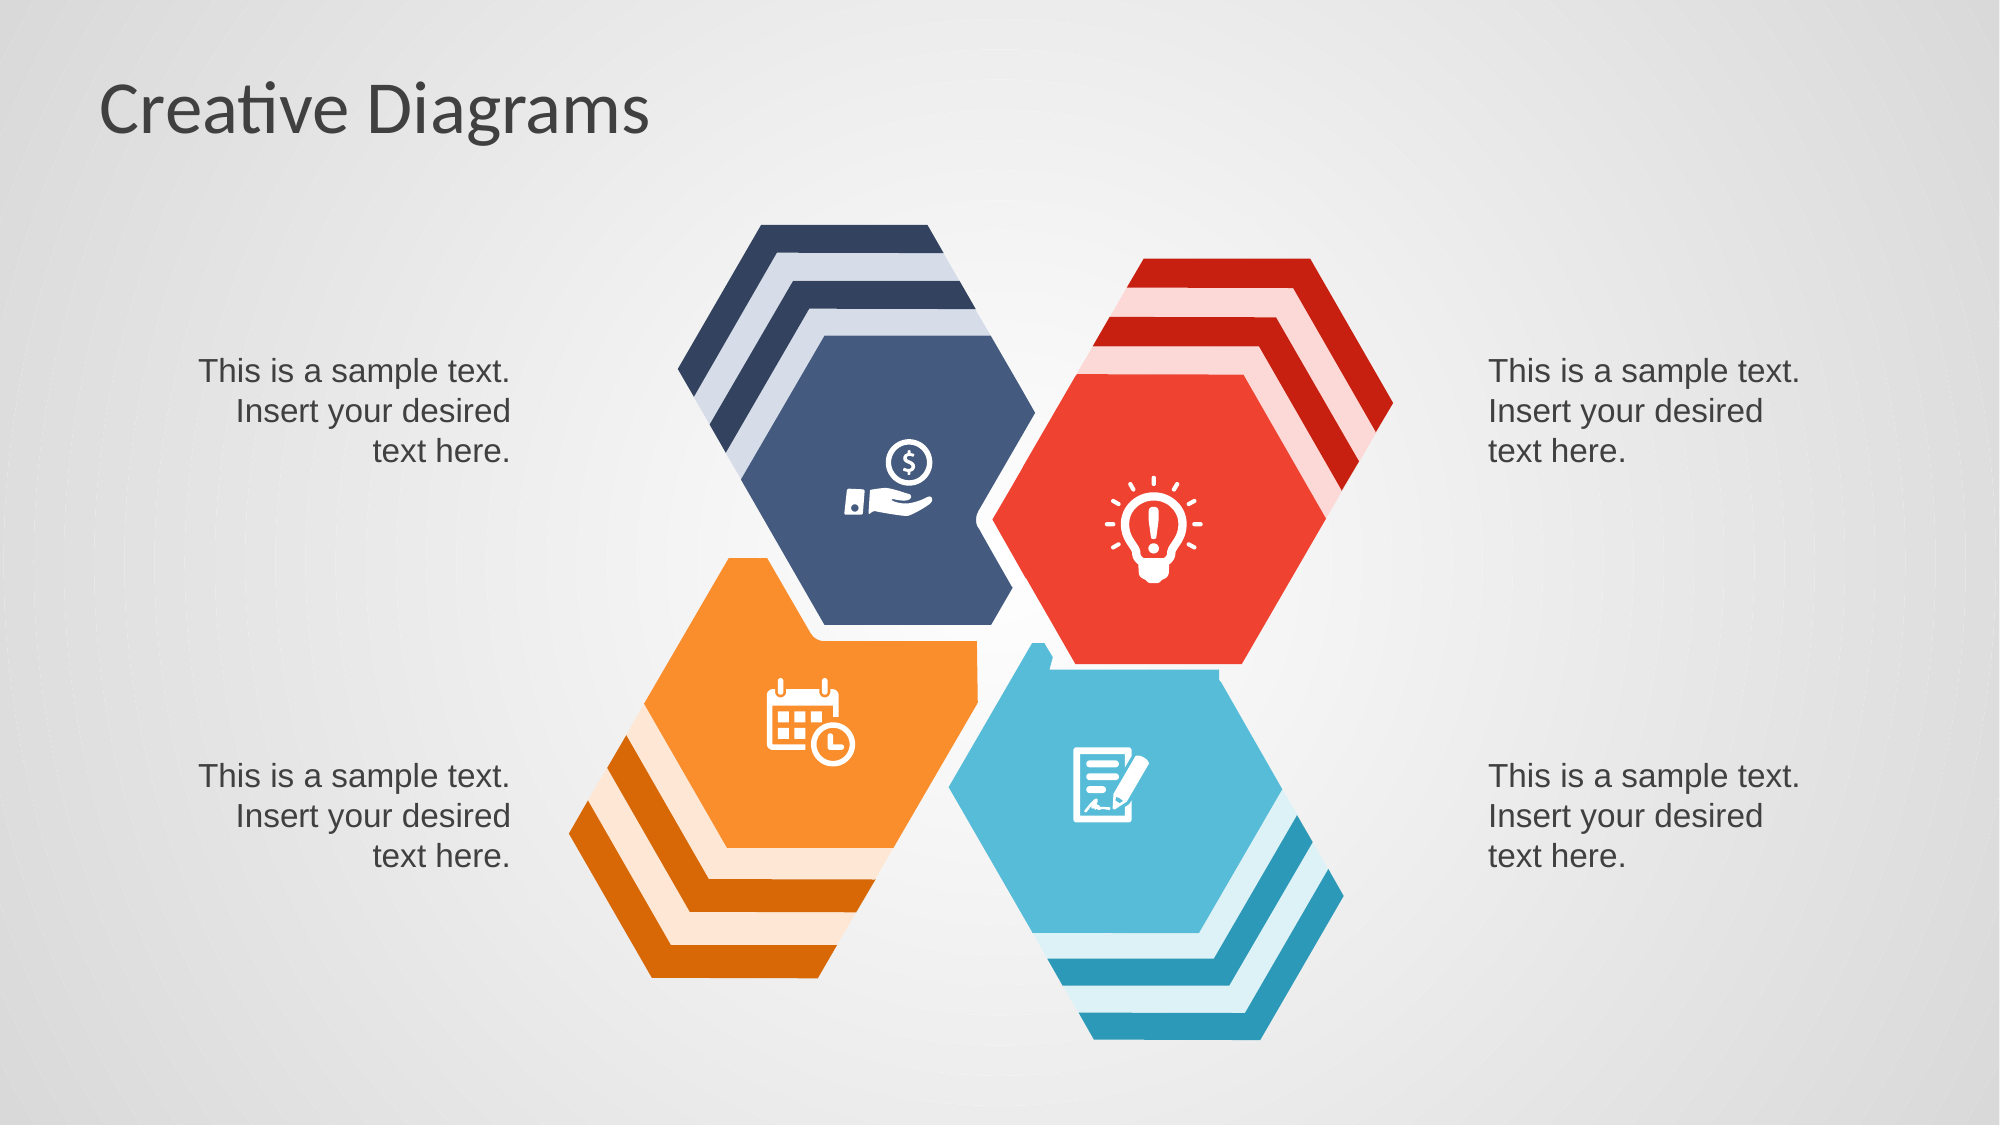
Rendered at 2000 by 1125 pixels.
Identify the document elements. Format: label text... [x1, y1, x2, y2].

text_box This is a sample text. Insert your desired text here. [161, 746, 526, 882]
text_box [568, 224, 1394, 1041]
title Creative Diagrams [99, 45, 1900, 162]
text_box This is a sample text. Insert your desired text here. [161, 341, 526, 477]
text_box This is a sample text. Insert your desired text here. [1473, 341, 1838, 477]
text_box This is a sample text. Insert your desired text here. [1473, 746, 1838, 882]
